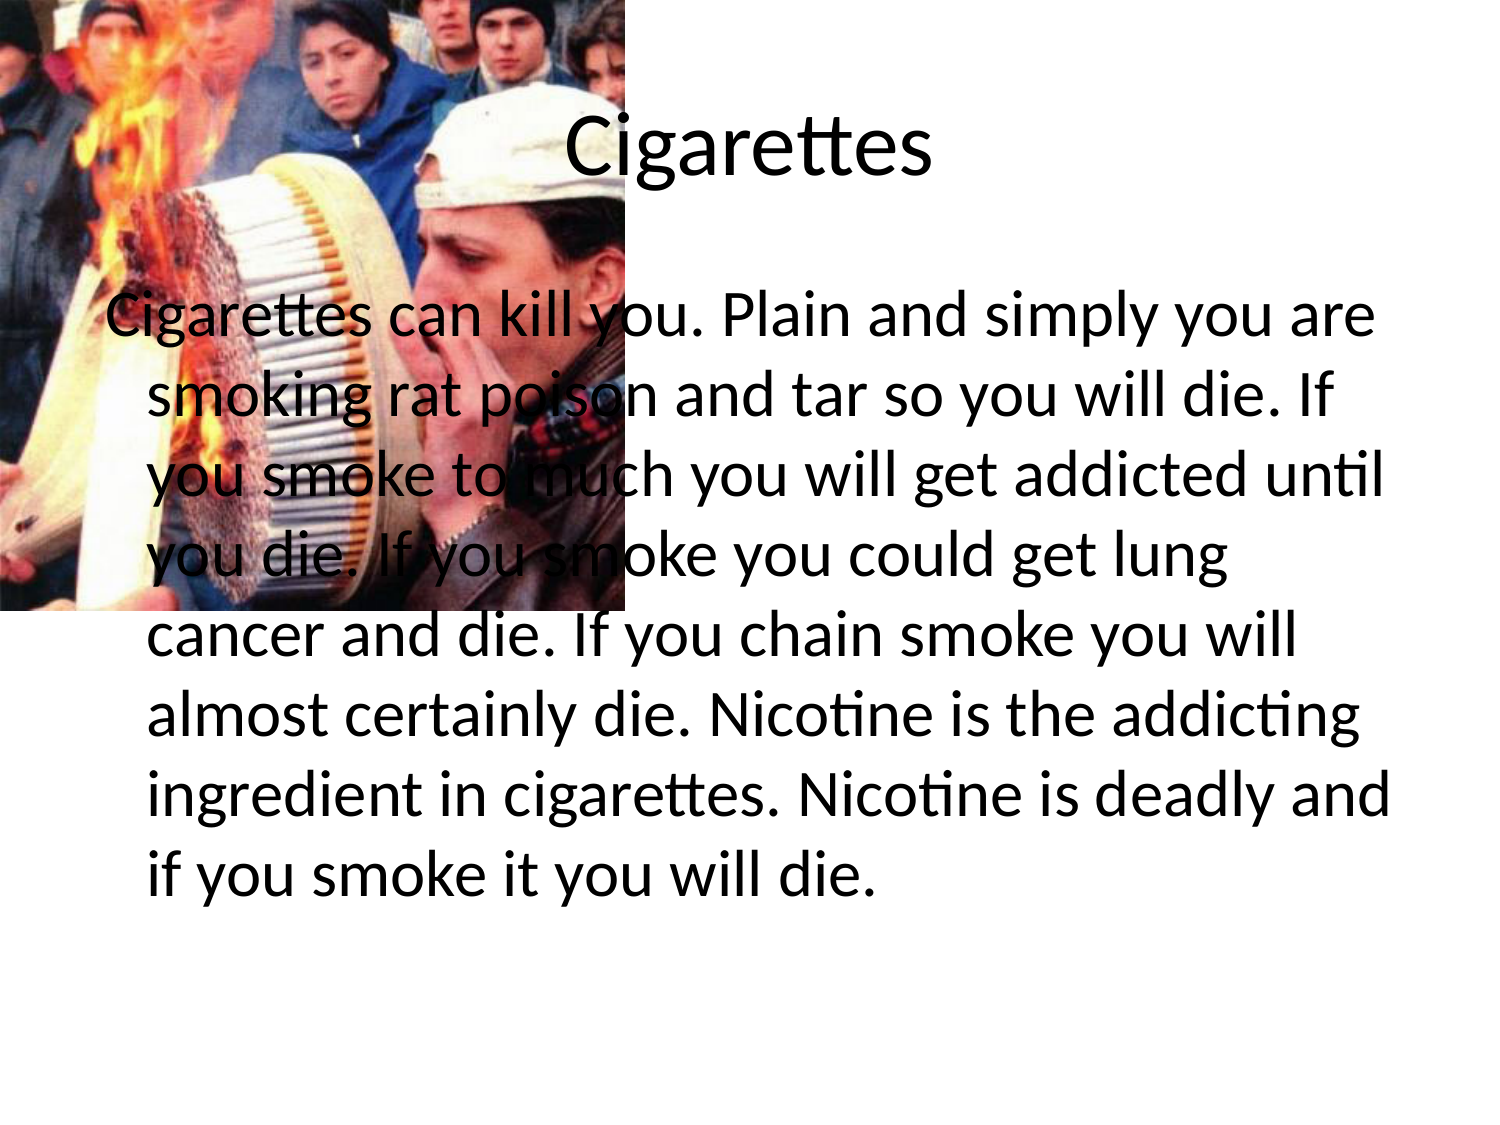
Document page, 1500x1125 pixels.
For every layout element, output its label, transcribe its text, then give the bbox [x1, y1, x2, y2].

list Cigarettes can kill you. Plain and simply you are smoking rat poison and tar so you will die. If you smoke to much you will get addicted until you die. If you smoke you could get lung cancer and die. If you chain smoke you will almost certainly die. Nicotine is the addicting ingredient in cigarettes. Nicotine is deadly and if you smoke it you will die. [74, 262, 1426, 1006]
title Cigarettes [629, 44, 1426, 233]
picture [0, 0, 626, 612]
